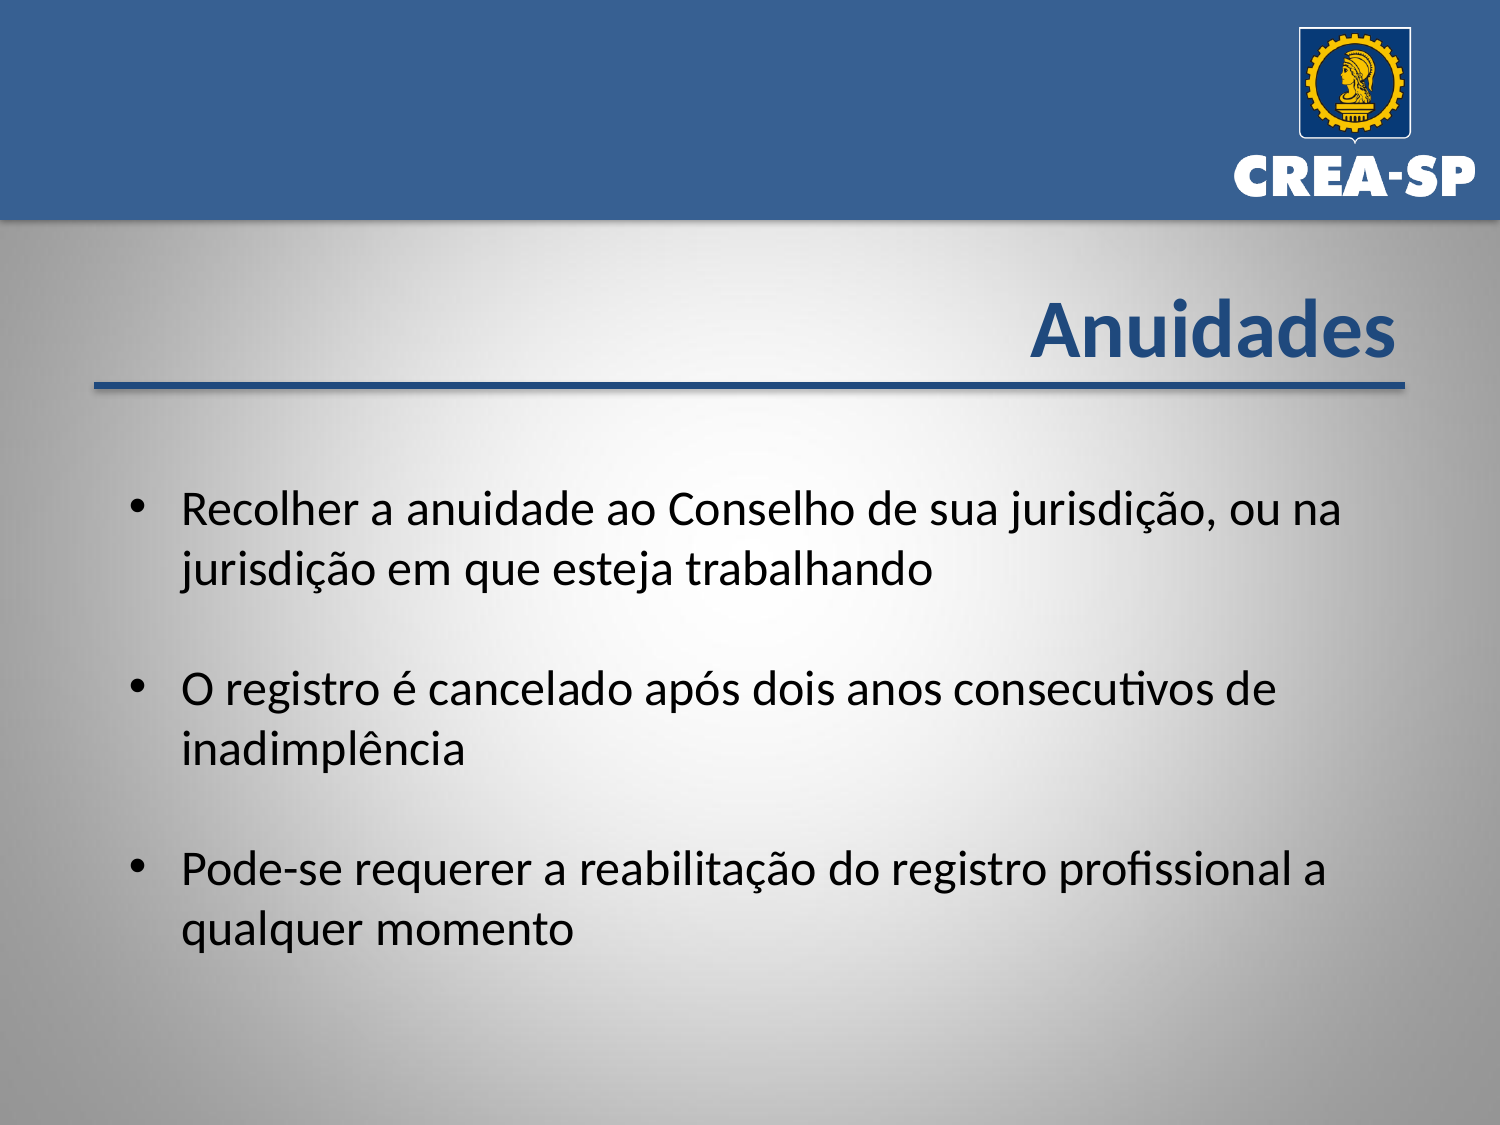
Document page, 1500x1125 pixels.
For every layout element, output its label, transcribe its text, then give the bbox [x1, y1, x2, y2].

picture [0, 220, 1500, 1125]
text_box Anuidades [100, 267, 1412, 382]
picture [1234, 27, 1475, 197]
text_box Recolher a anuidade ao Conselho de sua jurisdição, ou na jurisdição em que esteja trabalhando O registro é cancelado após dois anos consecutivos de inadimplência Pode-se requerer a reabilitação do registro profissional a qualquer momento [94, 467, 1406, 963]
